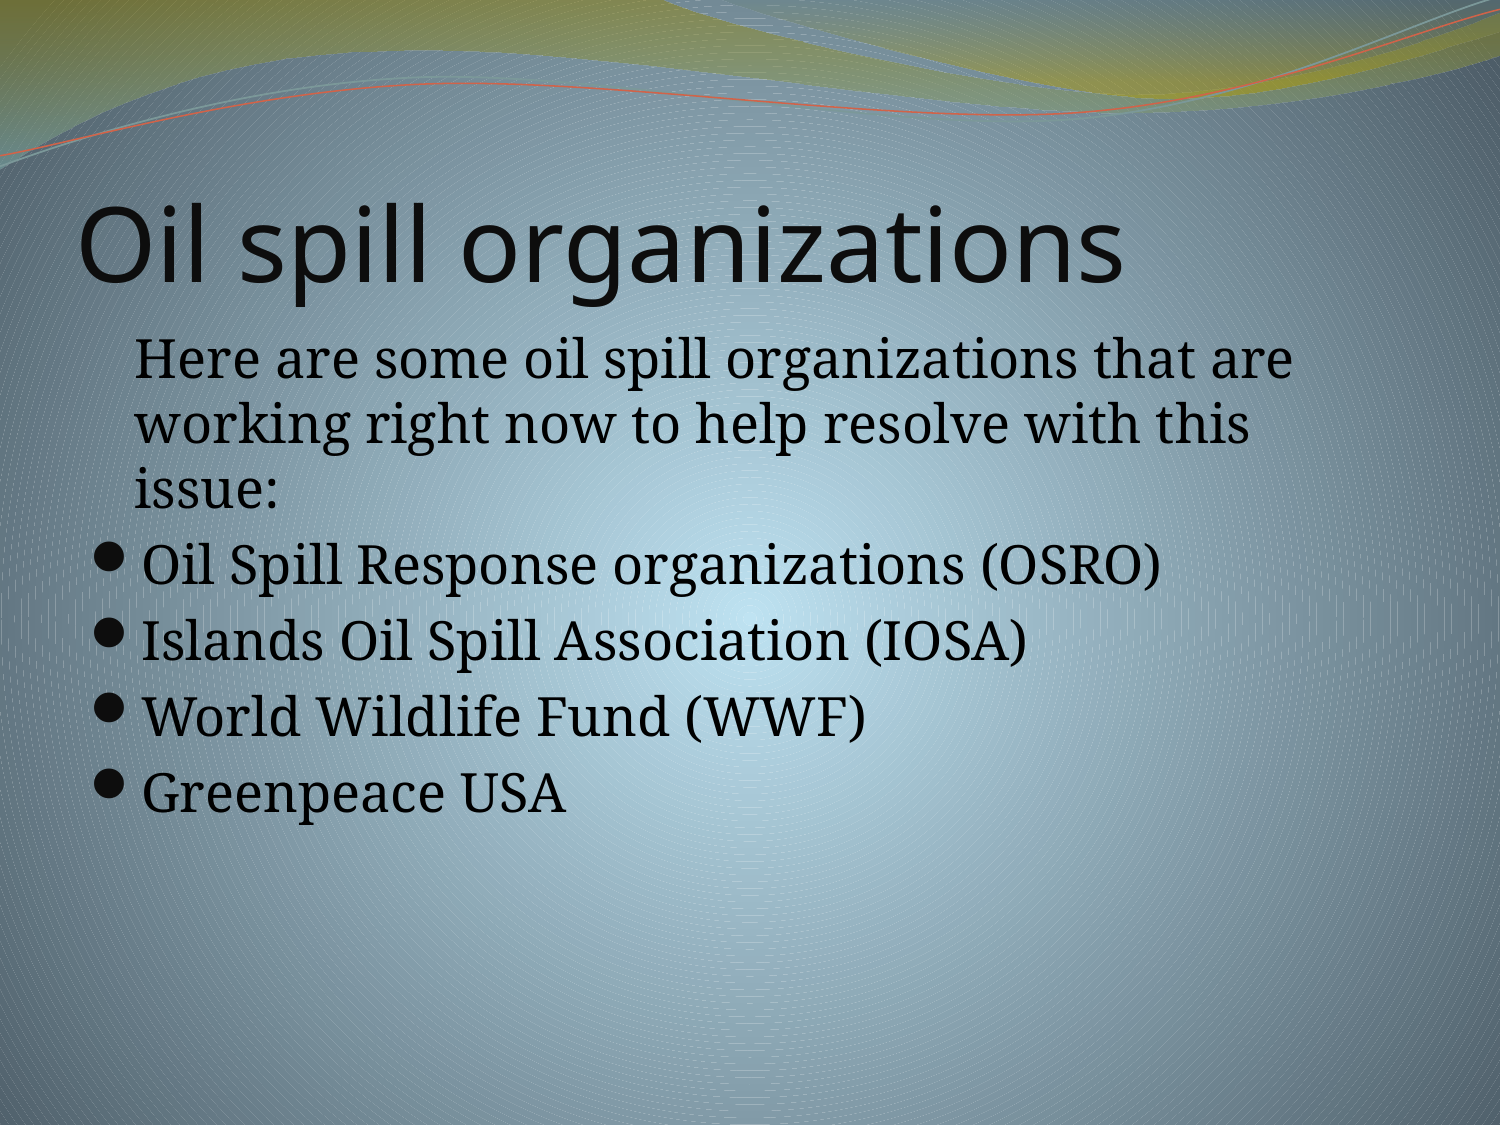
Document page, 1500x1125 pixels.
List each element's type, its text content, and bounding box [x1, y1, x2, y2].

list Here are some oil spill organizations that are working right now to help resolve with this issue: Oil Spill Response organizations (OSRO) Islands Oil Spill Association (IOSA) World Wildlife Fund (WWF) Greenpeace USA [75, 317, 1425, 1038]
title Oil spill organizations [75, 115, 1425, 303]
